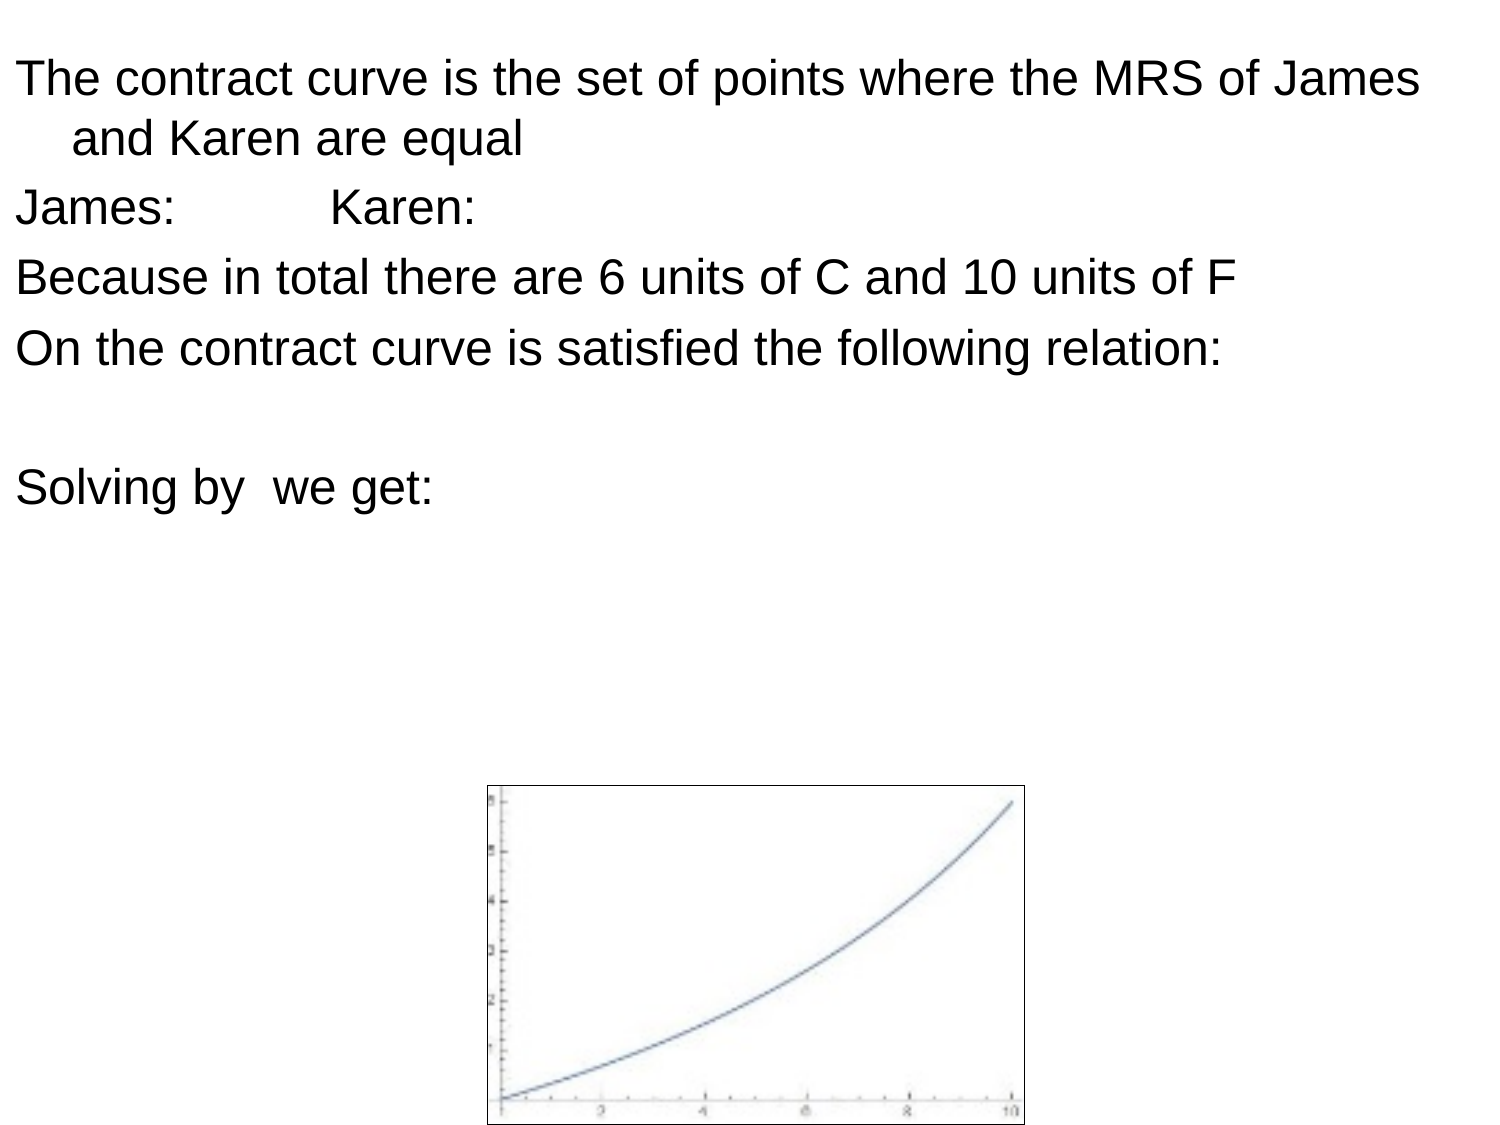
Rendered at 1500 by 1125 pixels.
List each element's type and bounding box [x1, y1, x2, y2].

list [487, 785, 1026, 1125]
